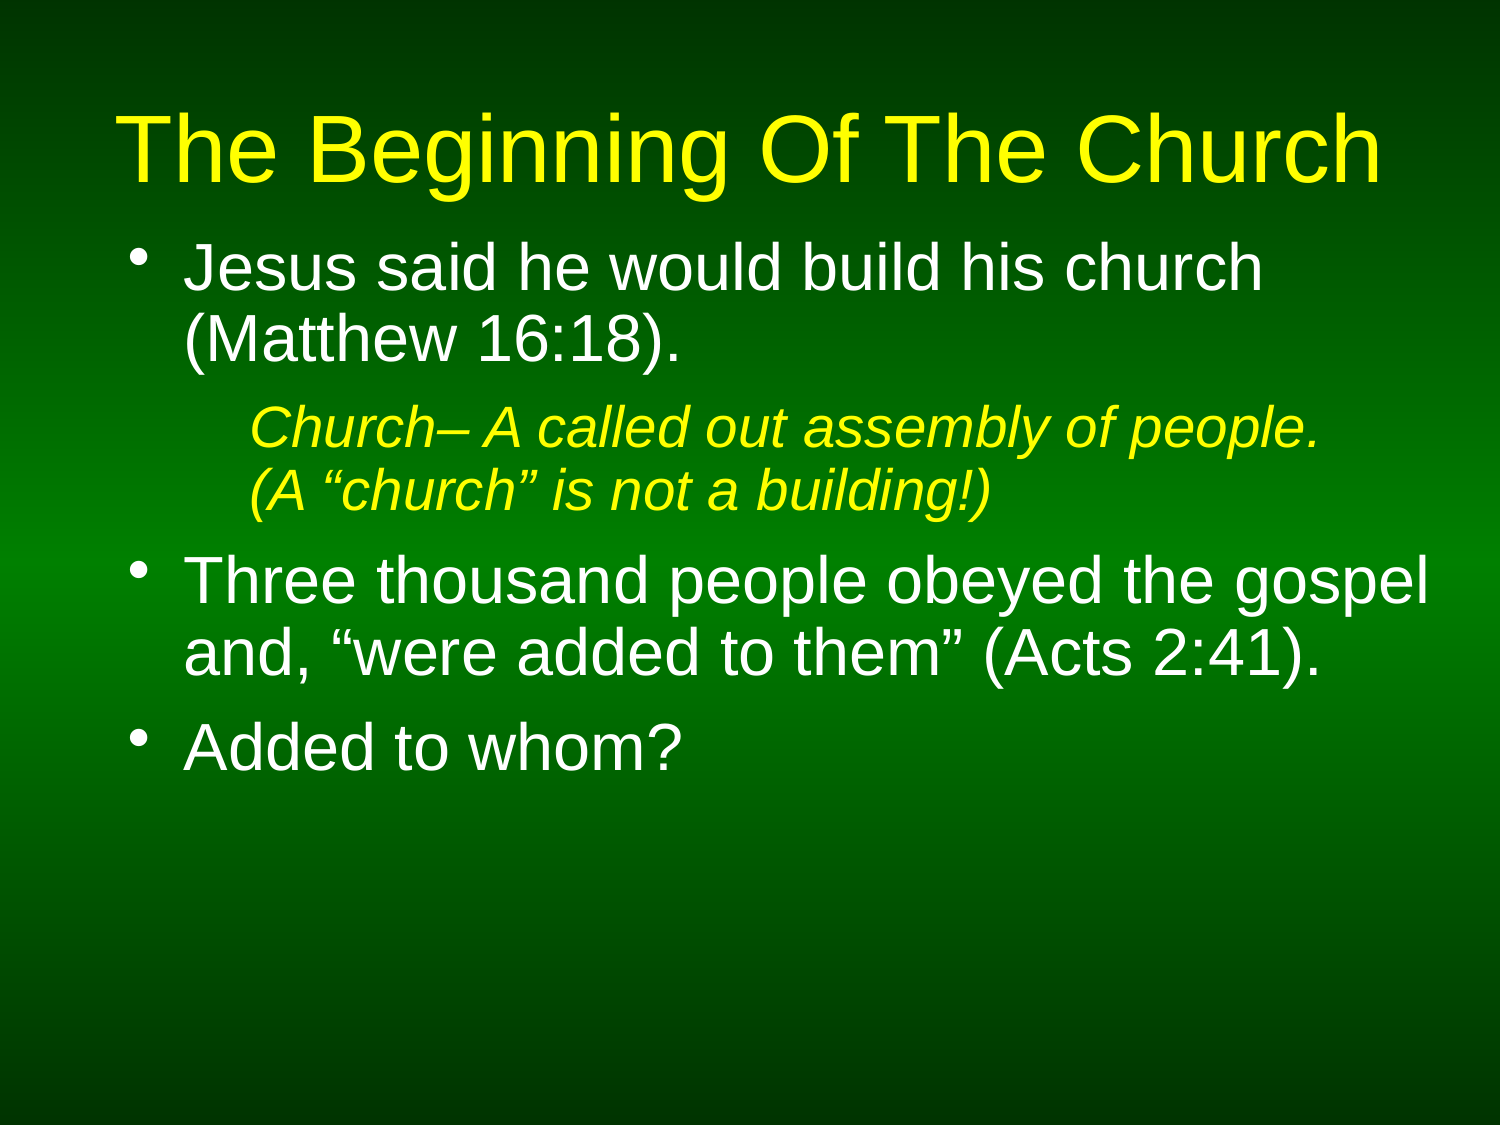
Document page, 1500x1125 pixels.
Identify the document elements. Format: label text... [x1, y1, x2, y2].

title The Beginning Of The Church [37, 50, 1463, 238]
list Jesus said he would build his church (Matthew 16:18). Church– A called out assembly of people. (A “church” is not a building!) Three thousand people obeyed the gospel and, “were added to them” (Acts 2:41). Added to whom? [112, 224, 1463, 1125]
